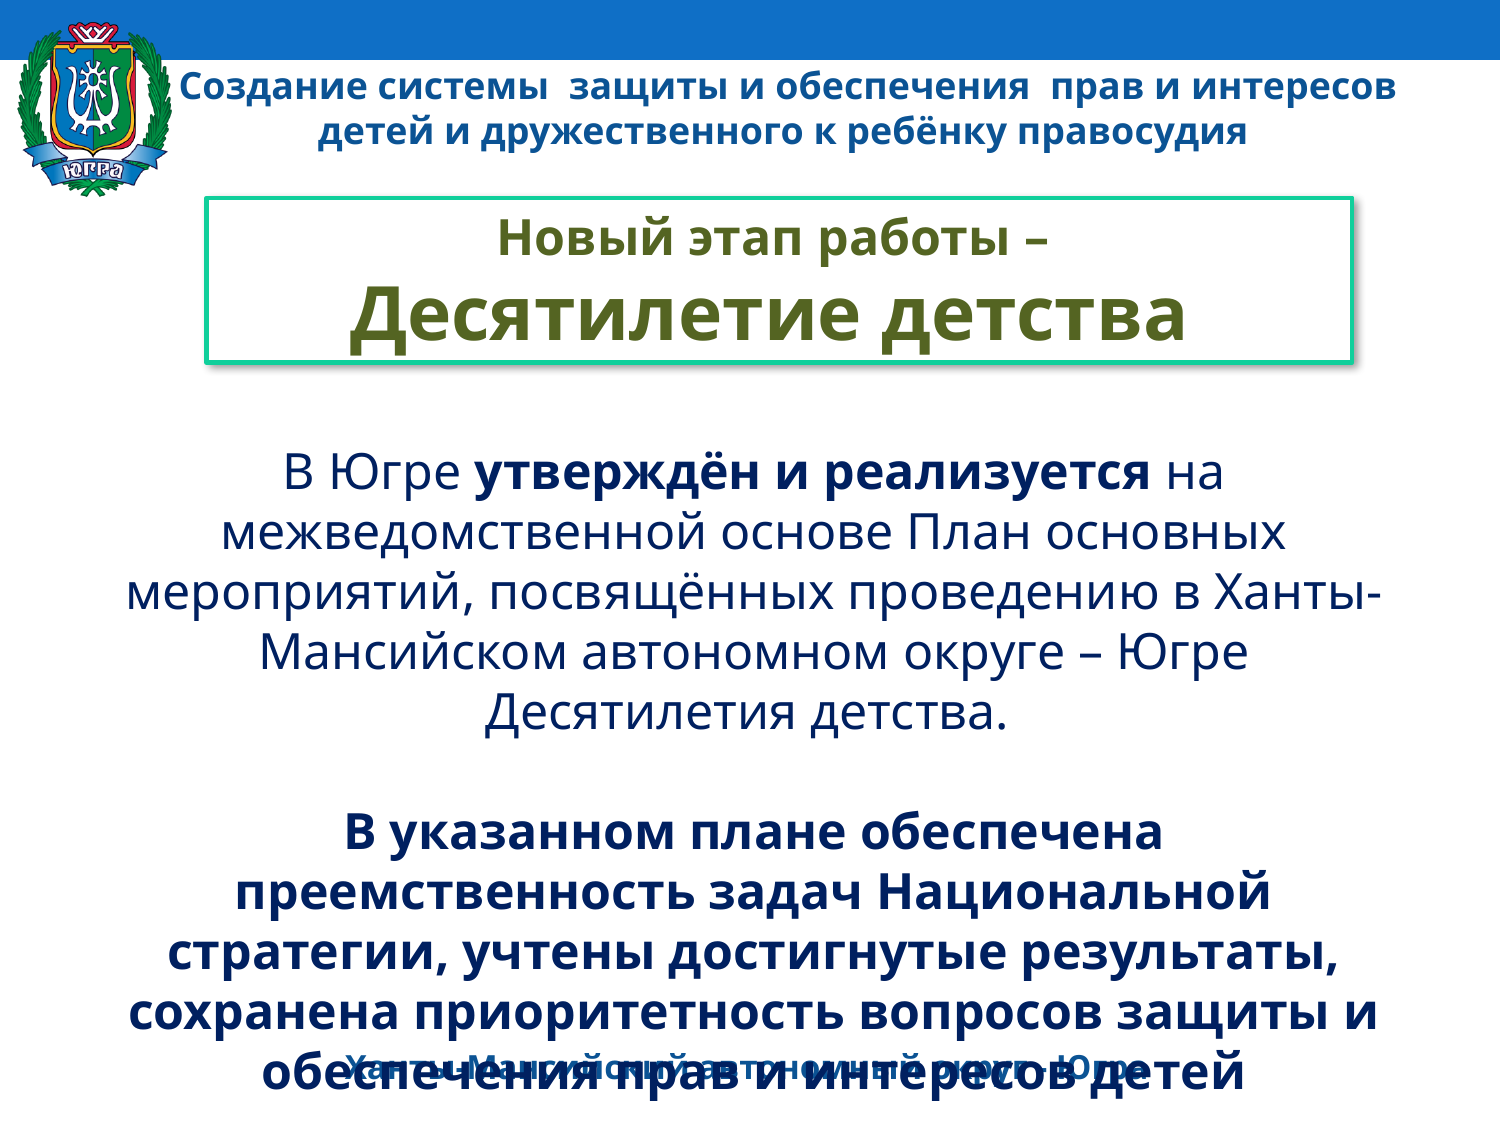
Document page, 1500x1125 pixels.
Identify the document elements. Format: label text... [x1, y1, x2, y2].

text_box Создание системы защиты и обеспечения прав и интересов детей и дружественного к ребёнку правосудия [181, 54, 1414, 160]
picture [17, 19, 172, 198]
text_box Новый этап работы – Десятилетие детства [204, 196, 1354, 365]
text_box В Югре утверждён и реализуется на межведомственной основе План основных мероприятий, посвящённых проведению в Ханты-Мансийском автономном округе – Югре Десятилетия детства. В указанном плане обеспечена преемственность задач Национальной стратегии, учтены достигнутые результаты, сохранена приоритетность вопросов защиты и обеспечения прав и интересов детей [94, 432, 1414, 1108]
